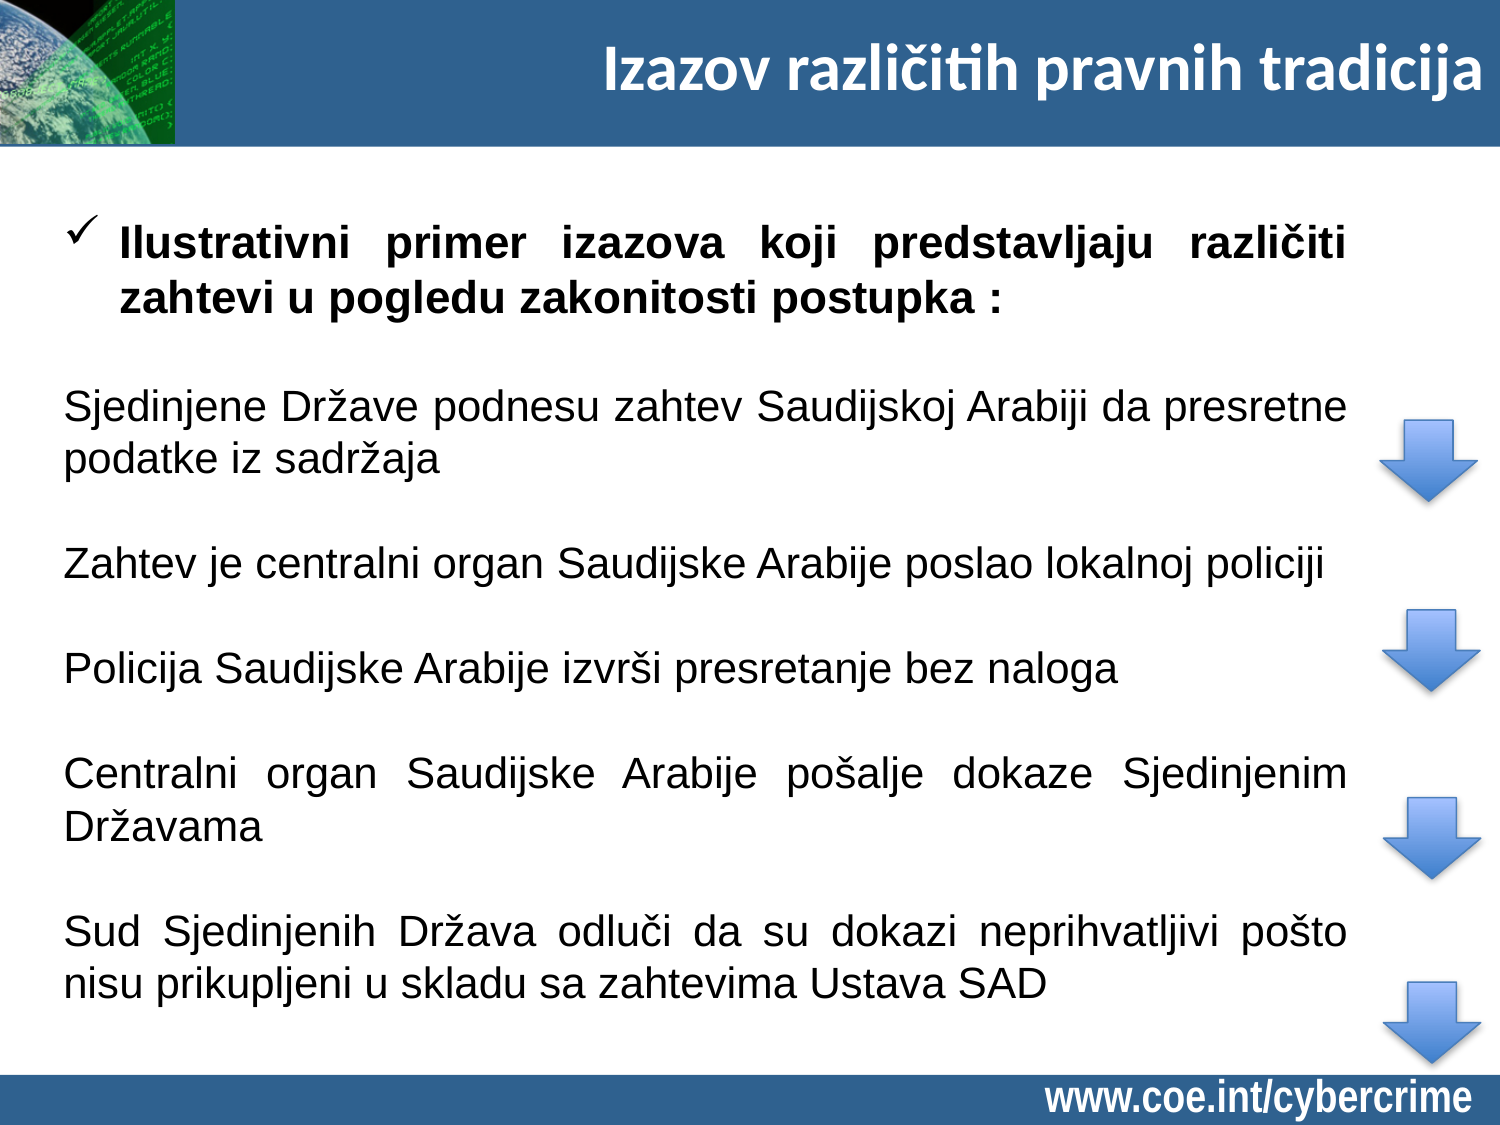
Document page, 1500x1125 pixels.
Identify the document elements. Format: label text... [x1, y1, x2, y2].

text_box www.coe.int/cybercrime [1030, 1059, 1500, 1125]
picture [0, 0, 175, 144]
text_box [0, 1073, 1030, 1125]
text_box [1382, 981, 1482, 1064]
text_box [1379, 419, 1479, 502]
text_box Ilustrativni primer izazova koji predstavljaju različiti zahtevi u pogledu zakonitosti postupka : Sjedinjene Države podnesu zahtev Saudijskoj Arabiji da presretne podatke iz sadržaja Zahtev je centralni organ Saudijske Arabije poslao lokalnoj policiji Policija Saudijske Arabije izvrši presretanje bez naloga Centralni organ Saudijske Arabije pošalje dokaze Sjedinjenim Državama Sud Sjedinjenih Država odluči da su dokazi neprihvatljivi pošto nisu prikupljeni u skladu sa zahtevima Ustava SAD [48, 205, 1363, 1015]
text_box [1381, 609, 1481, 692]
text_box Izazov različitih pravnih tradicija [177, 0, 1500, 149]
text_box [1382, 796, 1482, 880]
